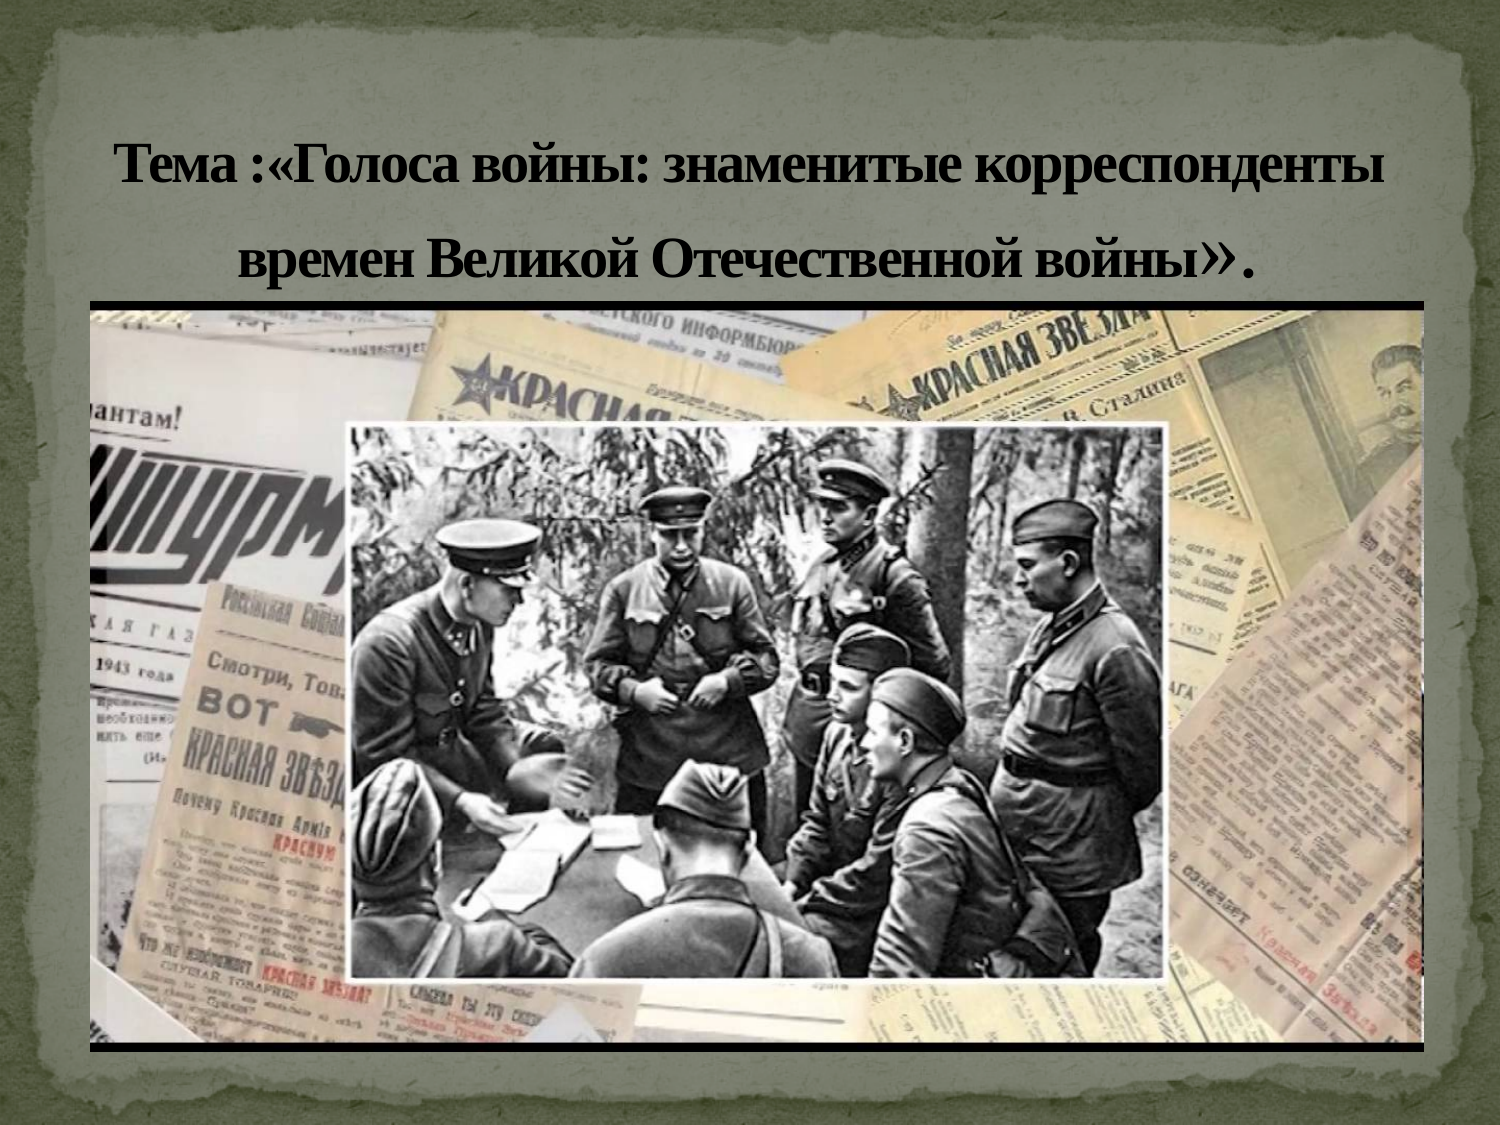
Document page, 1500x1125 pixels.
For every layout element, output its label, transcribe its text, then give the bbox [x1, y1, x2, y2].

title Тема :«Голоса войны: знаменитые корреспонденты времен Великой Отечественной войны». [73, 101, 1424, 302]
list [92, 304, 1422, 1048]
